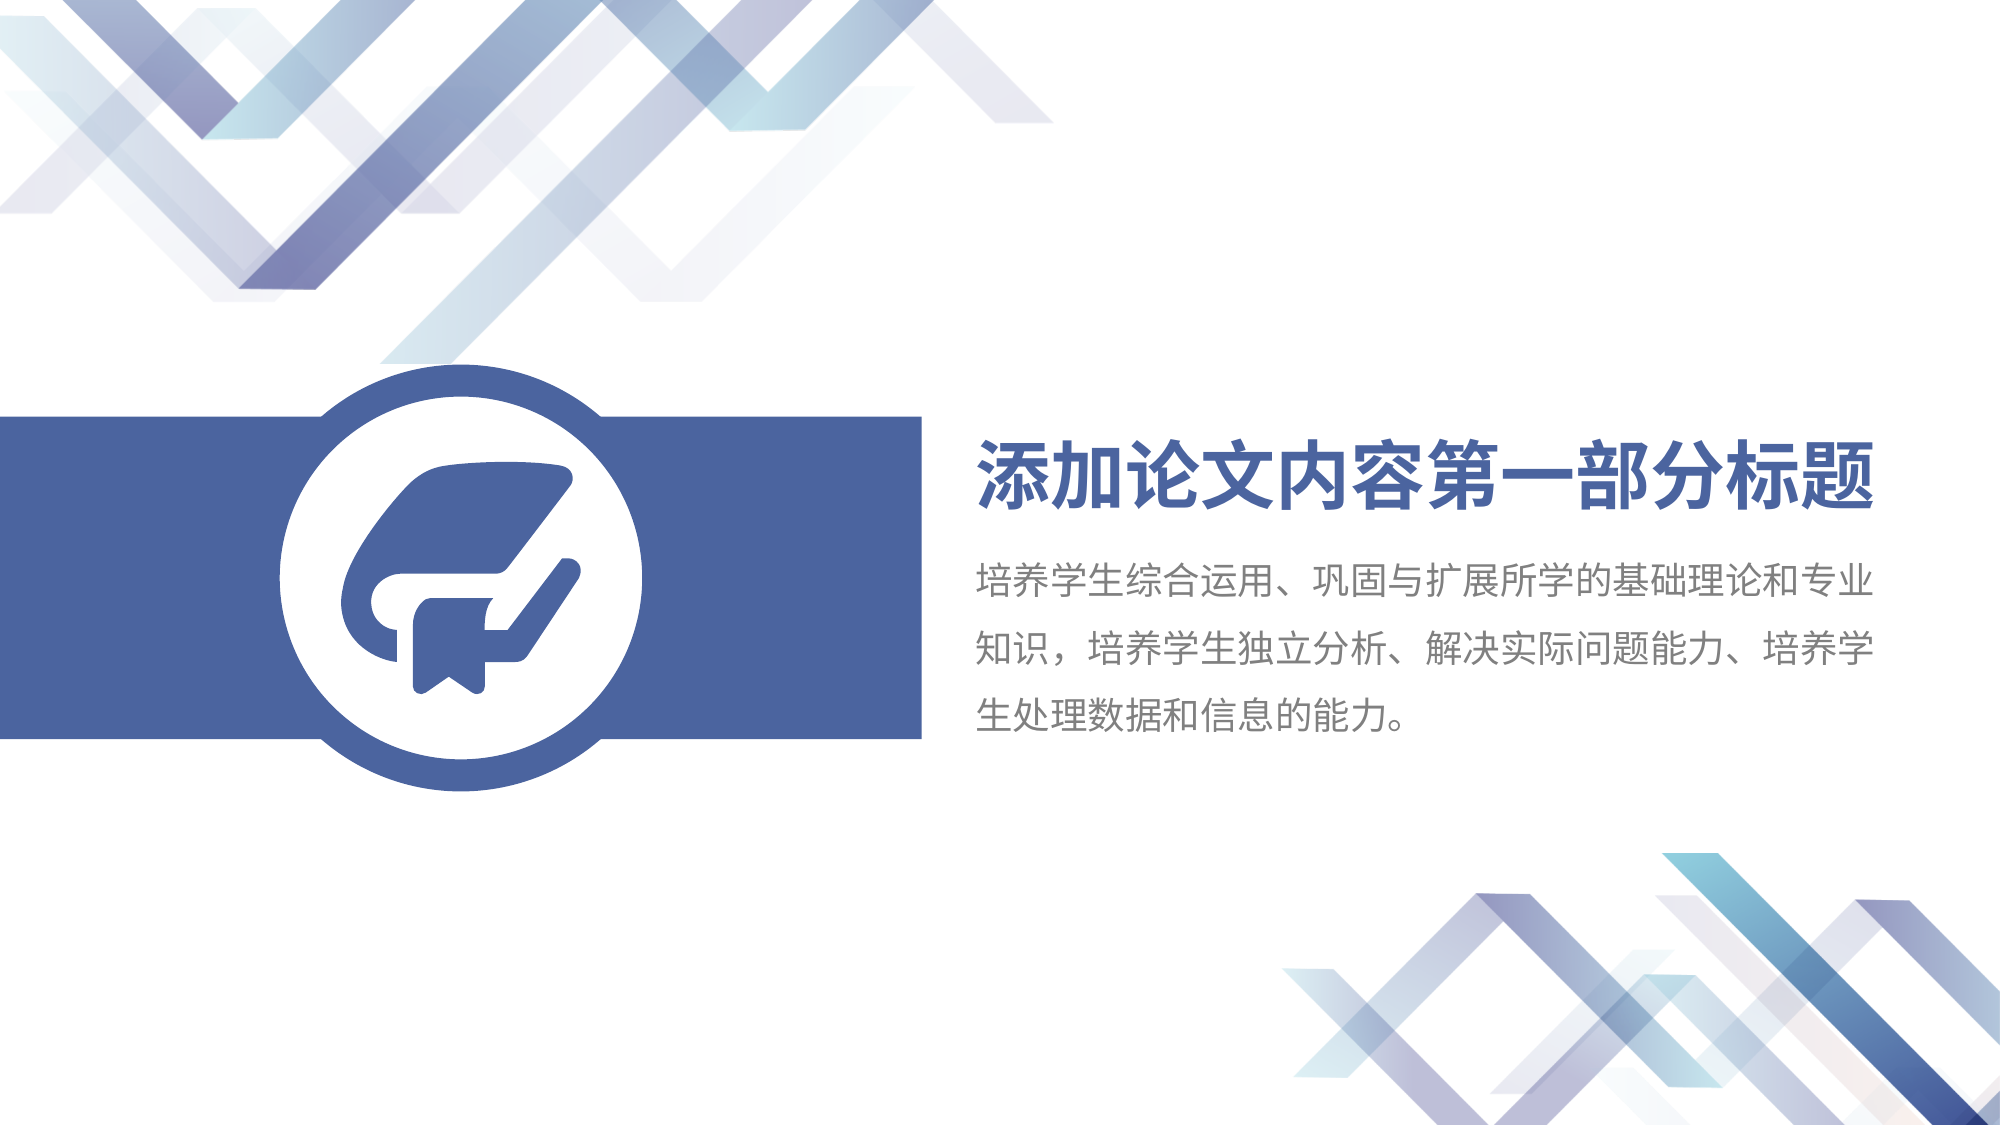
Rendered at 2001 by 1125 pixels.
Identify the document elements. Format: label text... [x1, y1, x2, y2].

picture [1037, 853, 2000, 1125]
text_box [249, 366, 673, 790]
picture [0, 0, 1293, 364]
text_box [673, 416, 923, 740]
text_box 添加论文内容第一部分标题 [960, 376, 1897, 526]
text_box [0, 416, 249, 740]
text_box 培养学生综合运用、巩固与扩展所学的基础理论和专业知识，培养学生独立分析、解决实际问题能力、培养学生处理数据和信息的能力。 [960, 527, 1897, 745]
